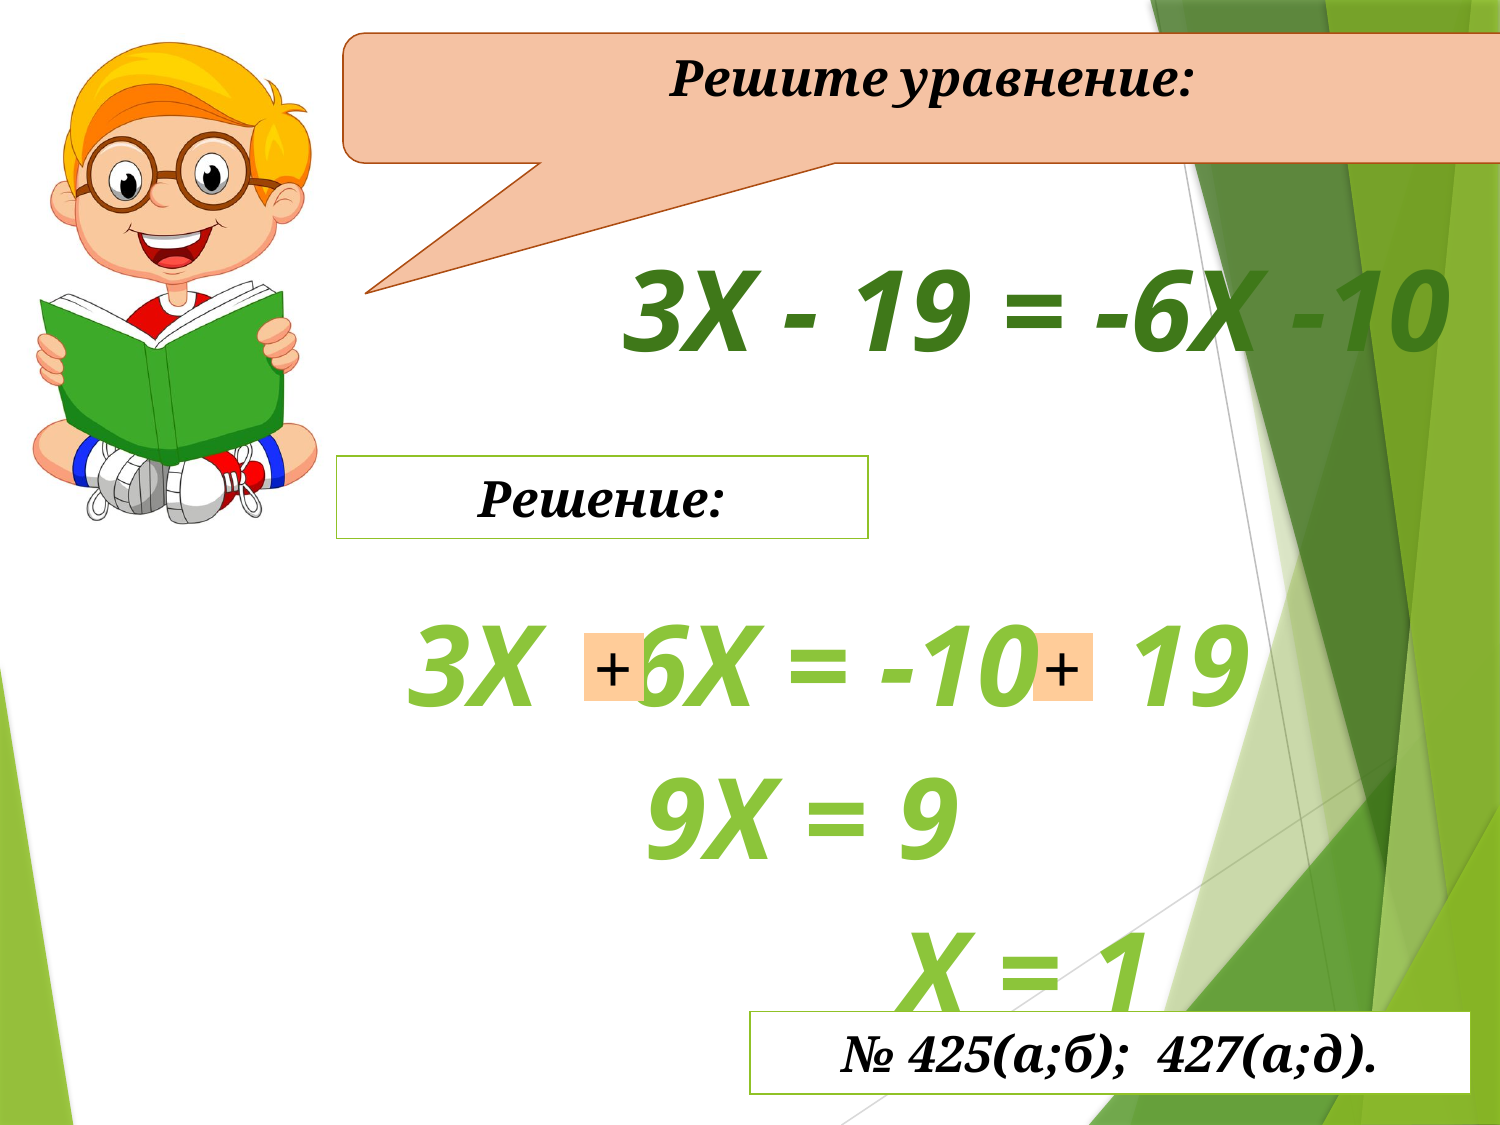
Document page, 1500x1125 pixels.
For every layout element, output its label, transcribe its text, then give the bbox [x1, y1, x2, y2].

text_box Решите уравнение: [342, 33, 1500, 294]
picture [17, 32, 325, 526]
text_box Решение: [336, 456, 869, 539]
text_box 3x 6x = -10 19 [393, 586, 1267, 737]
text_box x = 1 [884, 893, 1168, 1011]
text_box 9x = 9 [629, 739, 975, 890]
text_box + [584, 633, 644, 701]
text_box № 425(а;б); 427(а;д). [749, 1011, 1471, 1094]
text_box 3x - 19 = -6x -10 [608, 231, 1496, 382]
